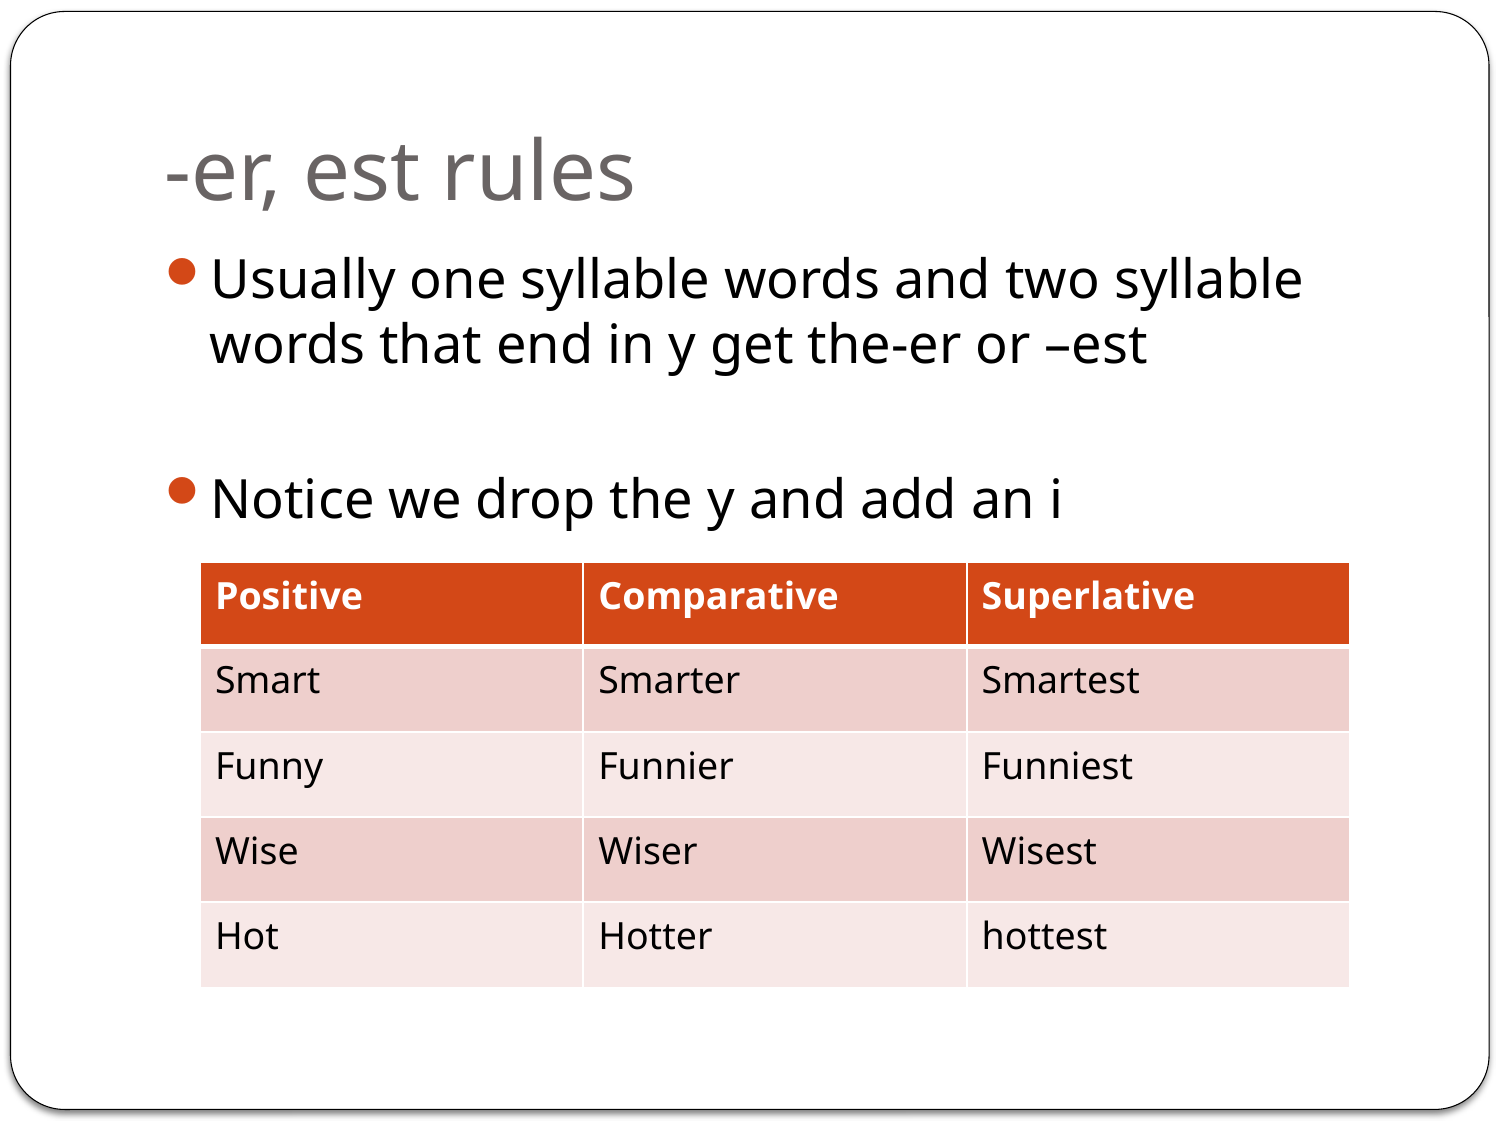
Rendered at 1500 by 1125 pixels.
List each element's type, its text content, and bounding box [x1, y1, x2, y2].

table_cell Wisest [968, 818, 1349, 901]
table_cell Funniest [968, 733, 1349, 816]
table_cell Hot [201, 903, 582, 987]
table_cell Smartest [968, 649, 1349, 731]
table_header Positive [201, 563, 582, 644]
table_cell Funny [201, 733, 582, 816]
table_cell Smart [201, 649, 582, 731]
table_cell Wiser [584, 818, 966, 901]
title -er, est rules [150, 45, 1425, 233]
table_header Superlative [968, 563, 1349, 644]
table_header Comparative [584, 563, 966, 644]
list Usually one syllable words and two syllable words that end in y get the-er or –est Notice we drop the y and add an i [150, 237, 1425, 988]
table_cell Hotter [584, 903, 966, 987]
table_cell Wise [201, 818, 582, 901]
table_cell Smarter [584, 649, 966, 731]
table_cell hottest [968, 903, 1349, 987]
table_cell Funnier [584, 733, 966, 816]
